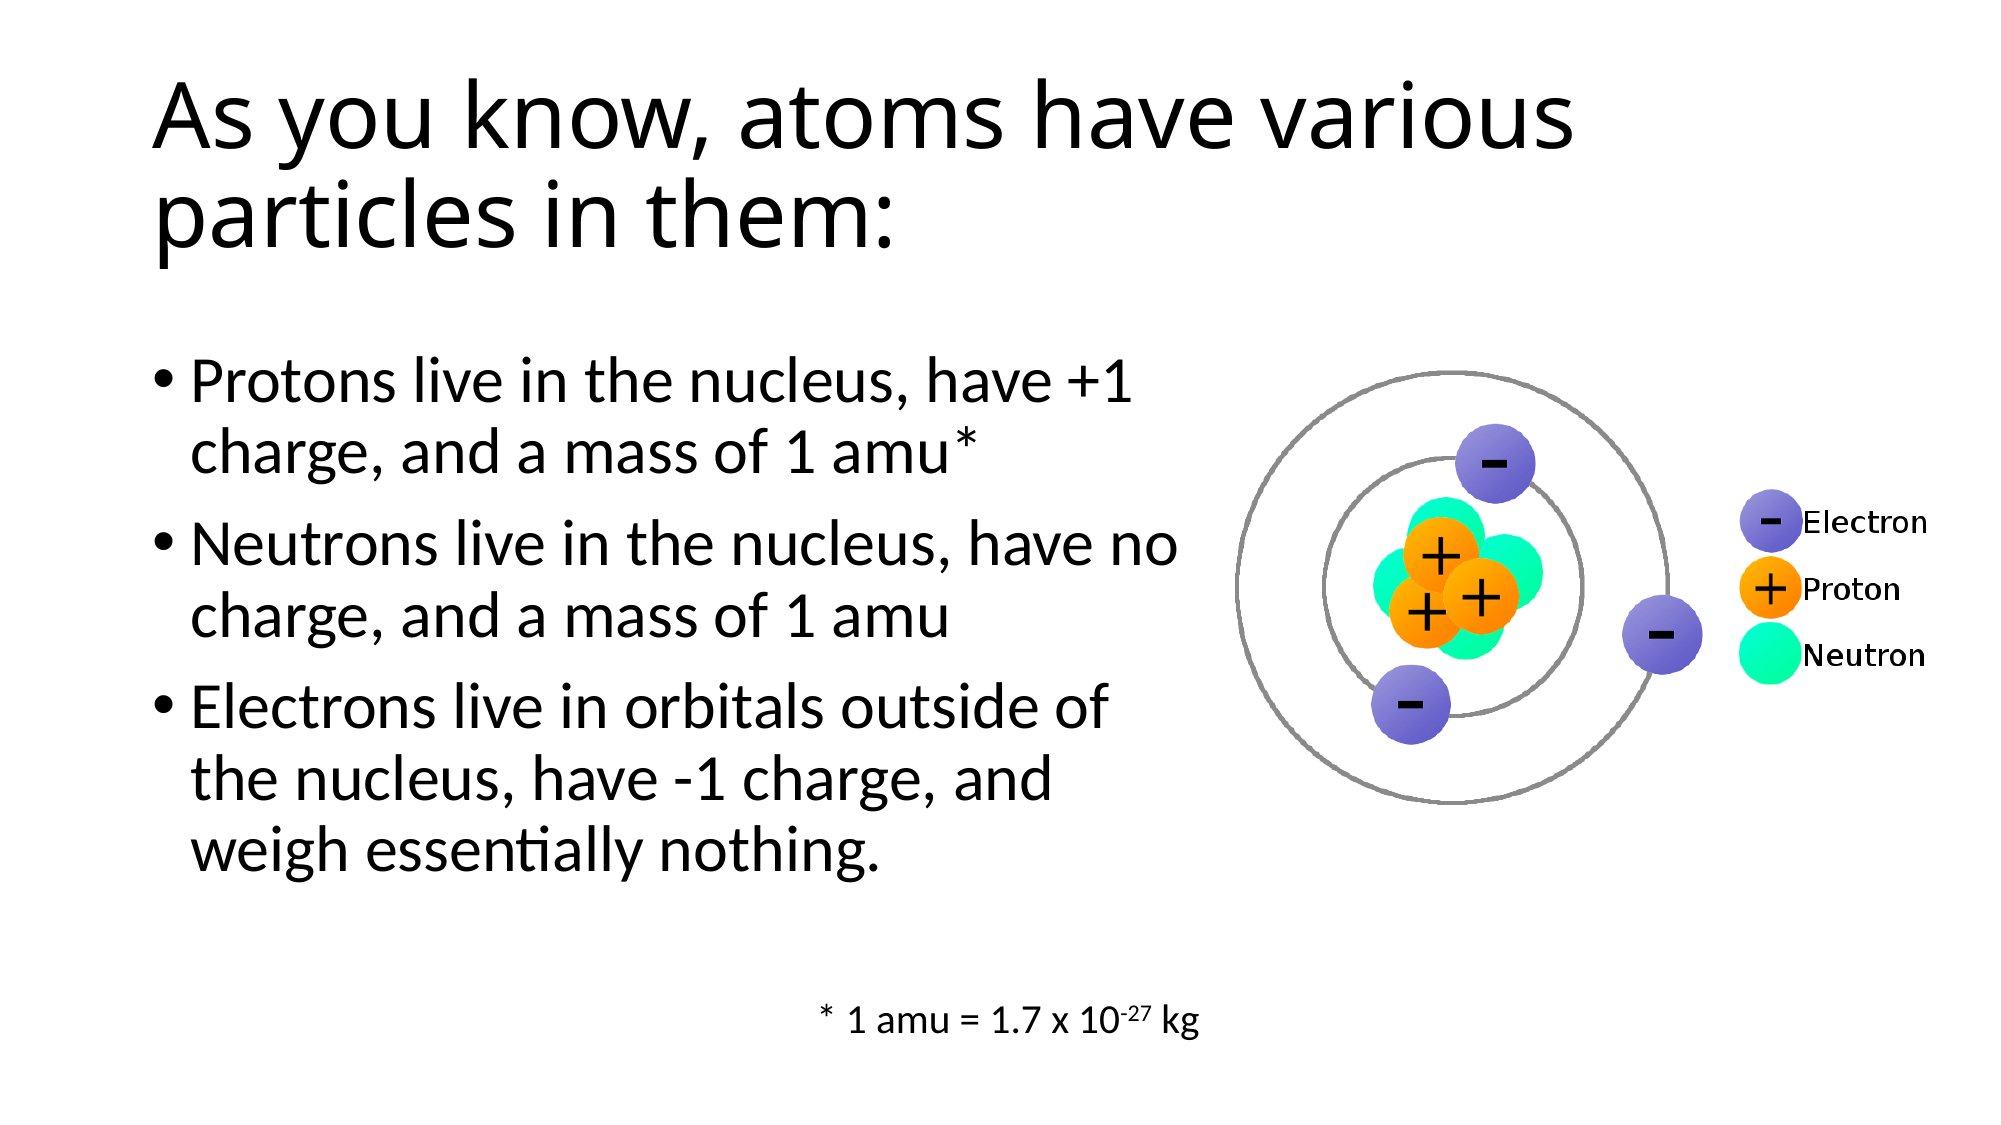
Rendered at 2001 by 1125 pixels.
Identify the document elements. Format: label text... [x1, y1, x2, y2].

list Protons live in the nucleus, have +1 charge, and a mass of 1 amu* Neutrons live in the nucleus, have no charge, and a mass of 1 amu Electrons live in orbitals outside of the nucleus, have -1 charge, and weigh essentially nothing. * 1 amu = 1.7 x 10-27 kg [137, 338, 1215, 1053]
picture [1214, 358, 1937, 832]
title As you know, atoms have various particles in them: [137, 59, 1863, 278]
